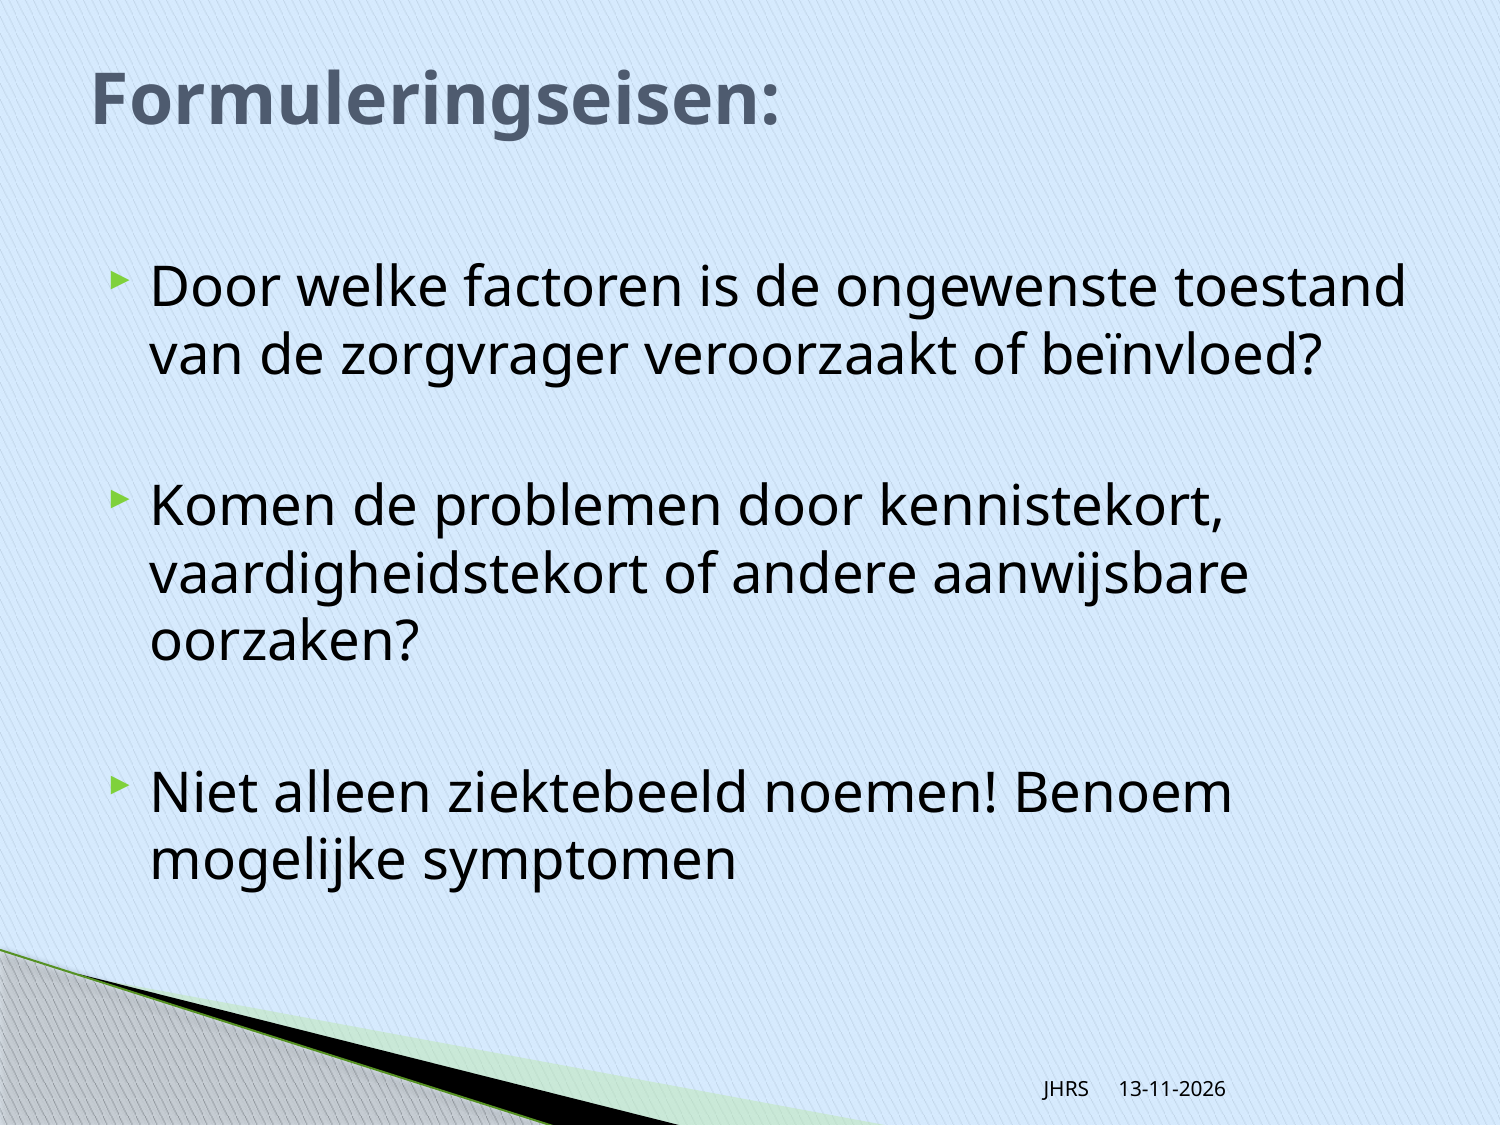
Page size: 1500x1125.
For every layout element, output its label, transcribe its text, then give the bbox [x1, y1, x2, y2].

footer JHRS [718, 1051, 1105, 1112]
title Formuleringseisen: [75, 45, 1425, 233]
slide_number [1105, 1051, 1419, 1112]
list Door welke factoren is de ongewenste toestand van de zorgvrager veroorzaakt of beïnvloed? Komen de problemen door kennistekort, vaardigheidstekort of andere aanwijsbare oorzaken? Niet alleen ziektebeeld noemen! Benoem mogelijke symptomen [75, 243, 1425, 986]
